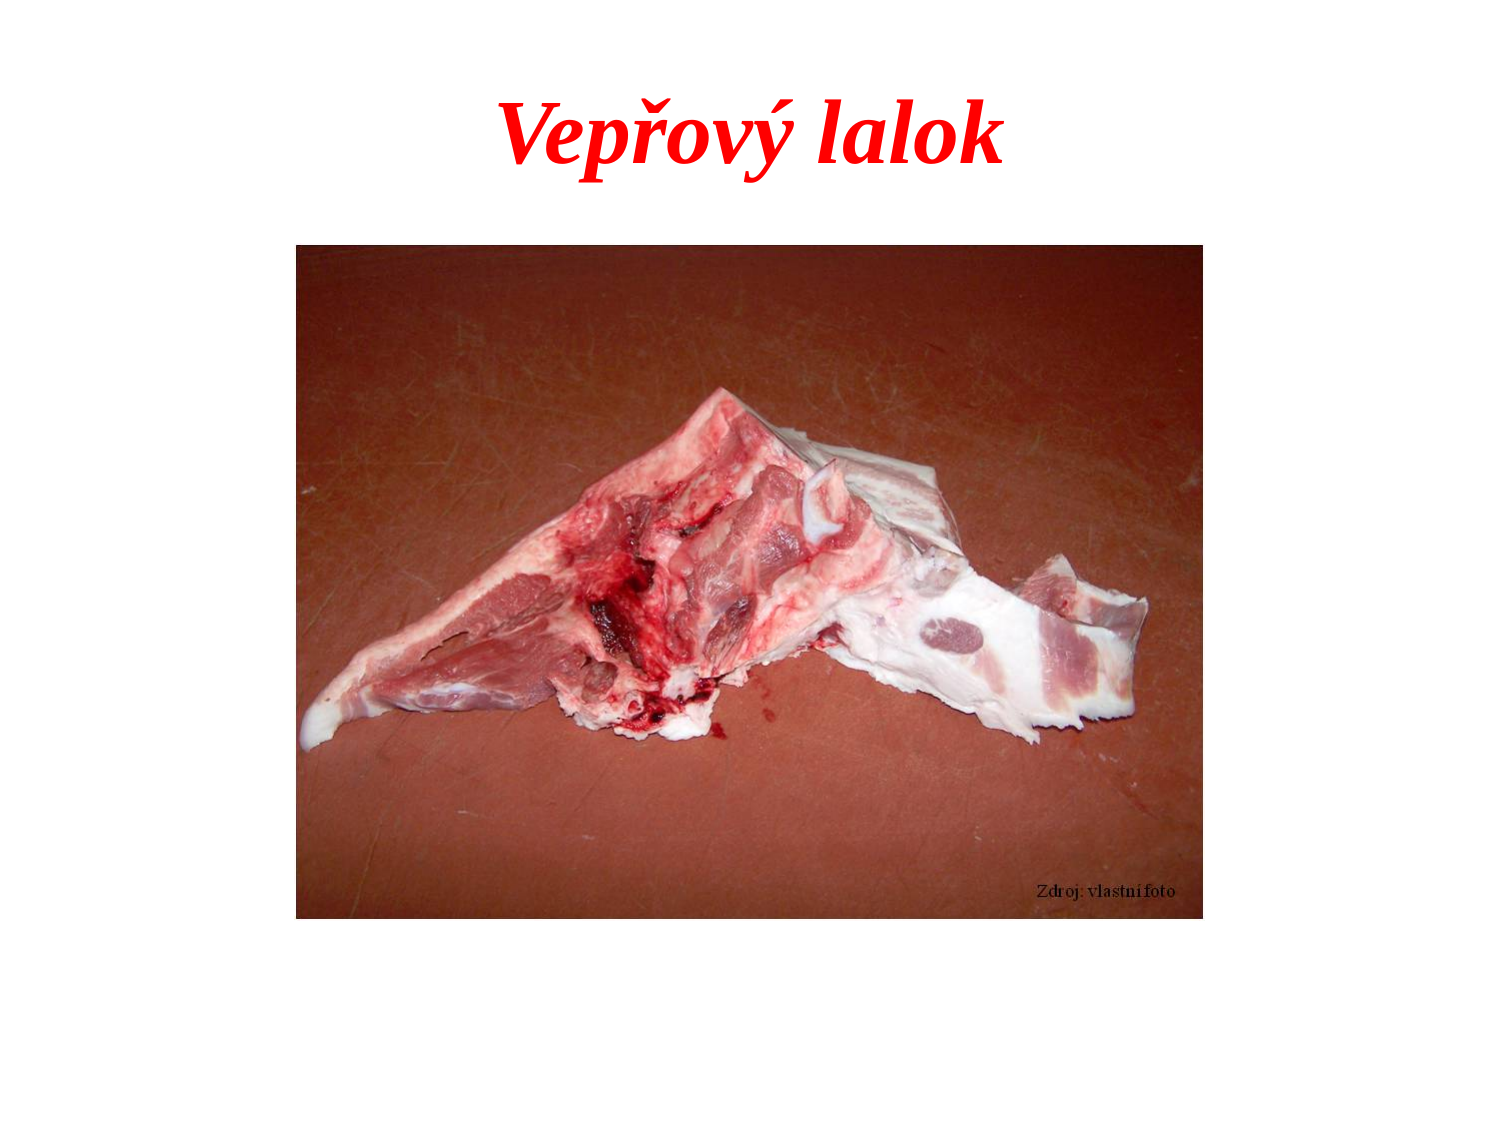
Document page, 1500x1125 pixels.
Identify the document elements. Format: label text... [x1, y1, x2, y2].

title Vepřový lalok [75, 45, 1425, 209]
picture [294, 243, 1206, 921]
